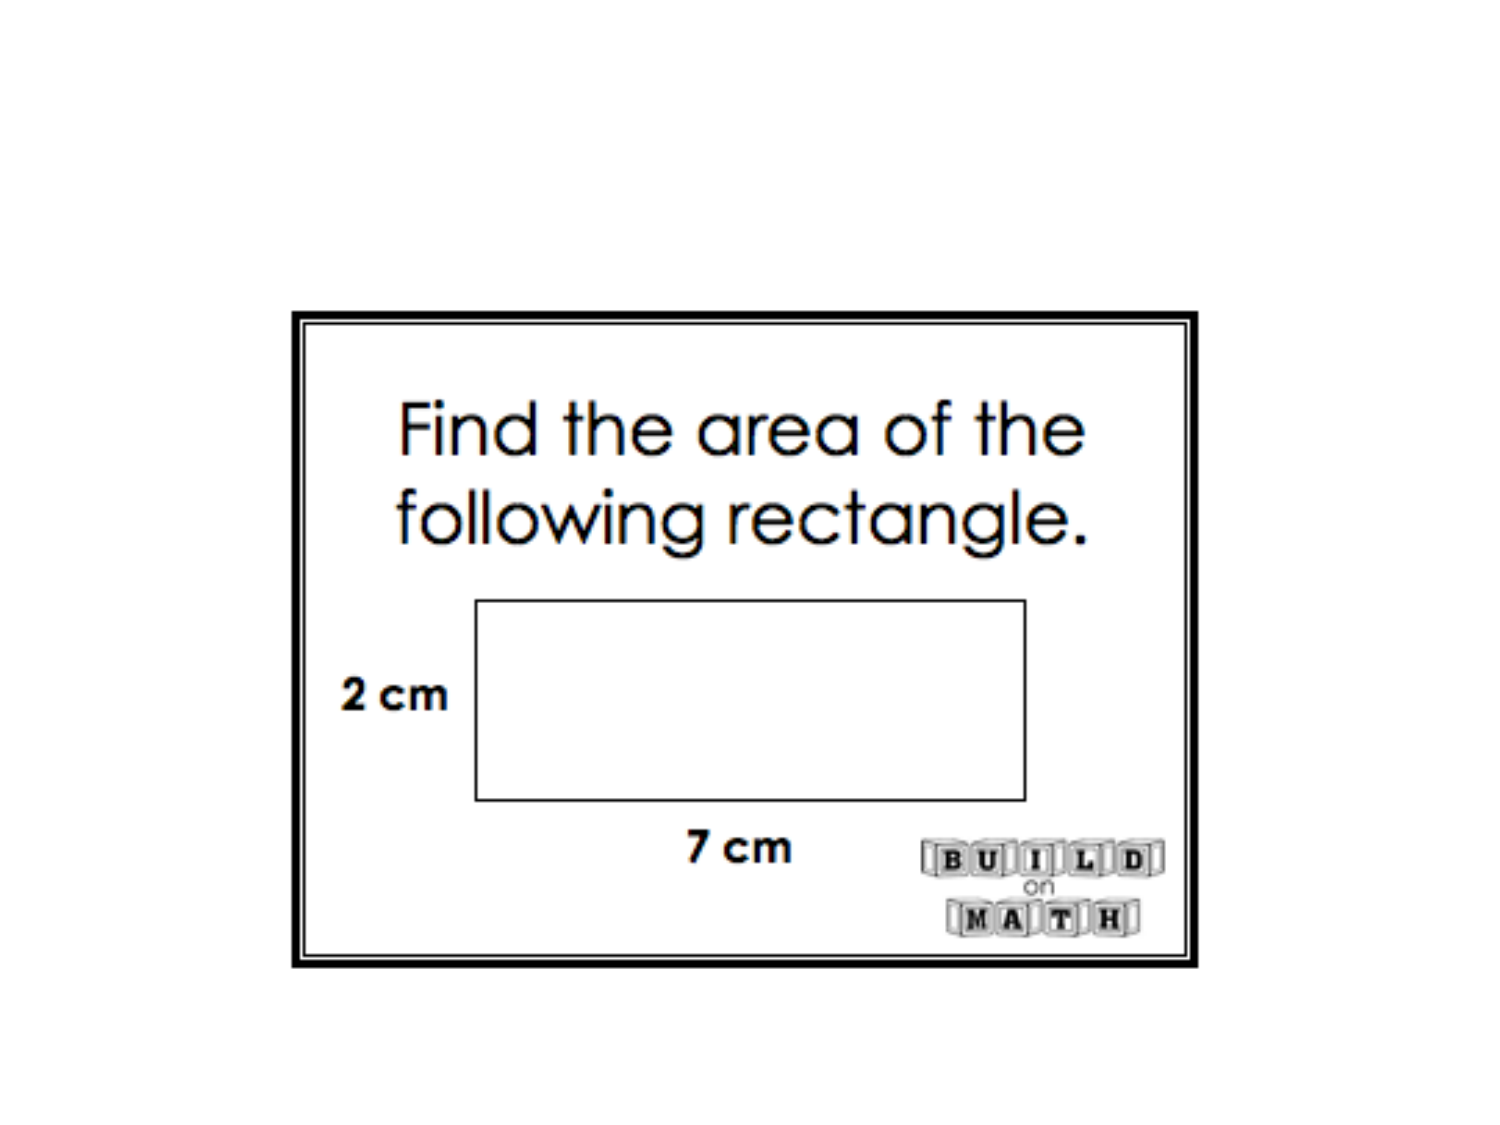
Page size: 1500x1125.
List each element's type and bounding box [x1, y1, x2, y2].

list [74, 262, 1426, 1006]
